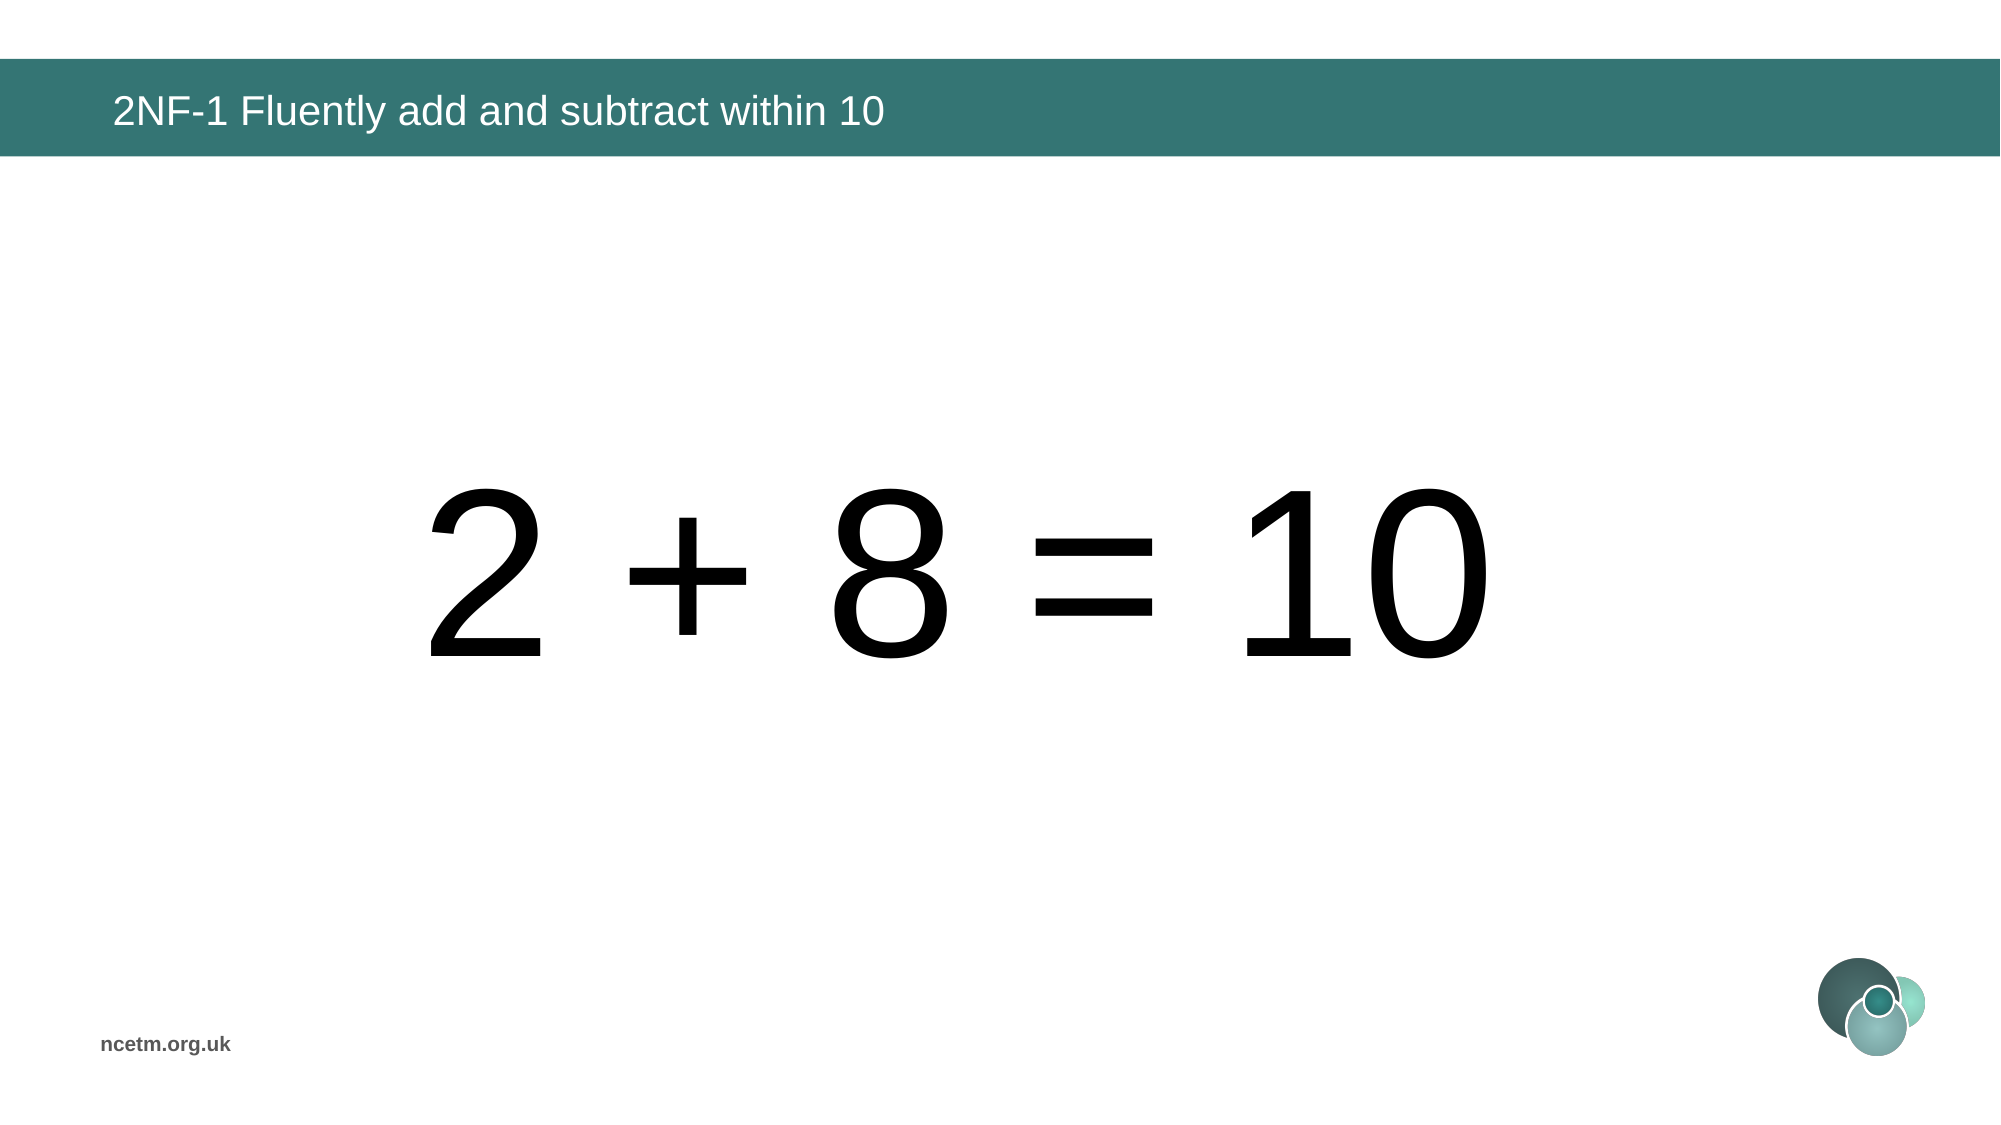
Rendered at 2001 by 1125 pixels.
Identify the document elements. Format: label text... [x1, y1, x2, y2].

text_box 2 + 8 = [404, 409, 1214, 712]
text_box 10 [1214, 409, 1511, 712]
title 2NF-1 Fluently add and subtract within 10 [97, 76, 1945, 147]
picture [1818, 958, 1925, 1056]
